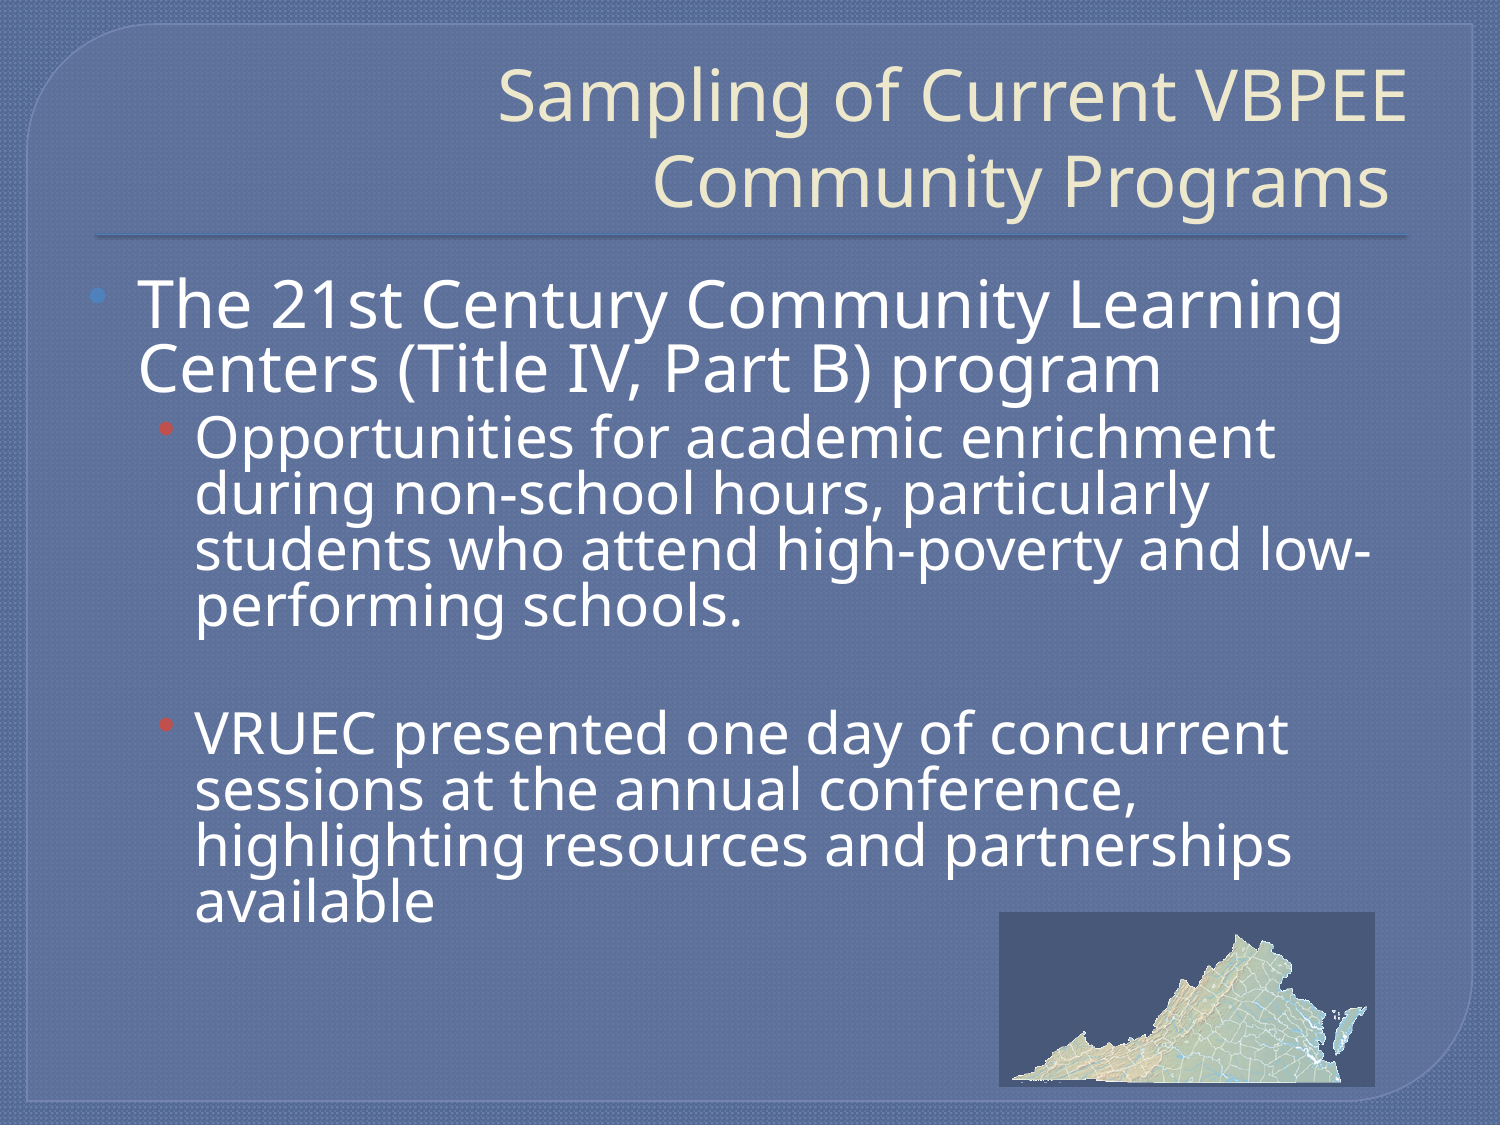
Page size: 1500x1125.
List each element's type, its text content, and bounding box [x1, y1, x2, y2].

title Sampling of Current VBPEE Community Programs [75, 41, 1425, 230]
picture [999, 1013, 1375, 1087]
list The 21st Century Community Learning Centers (Title IV, Part B) program Opportunities for academic enrichment during non-school hours, particularly students who attend high-poverty and low-performing schools. VRUEC presented one day of concurrent sessions at the annual conference, highlighting resources and partnerships available [75, 270, 1425, 1013]
